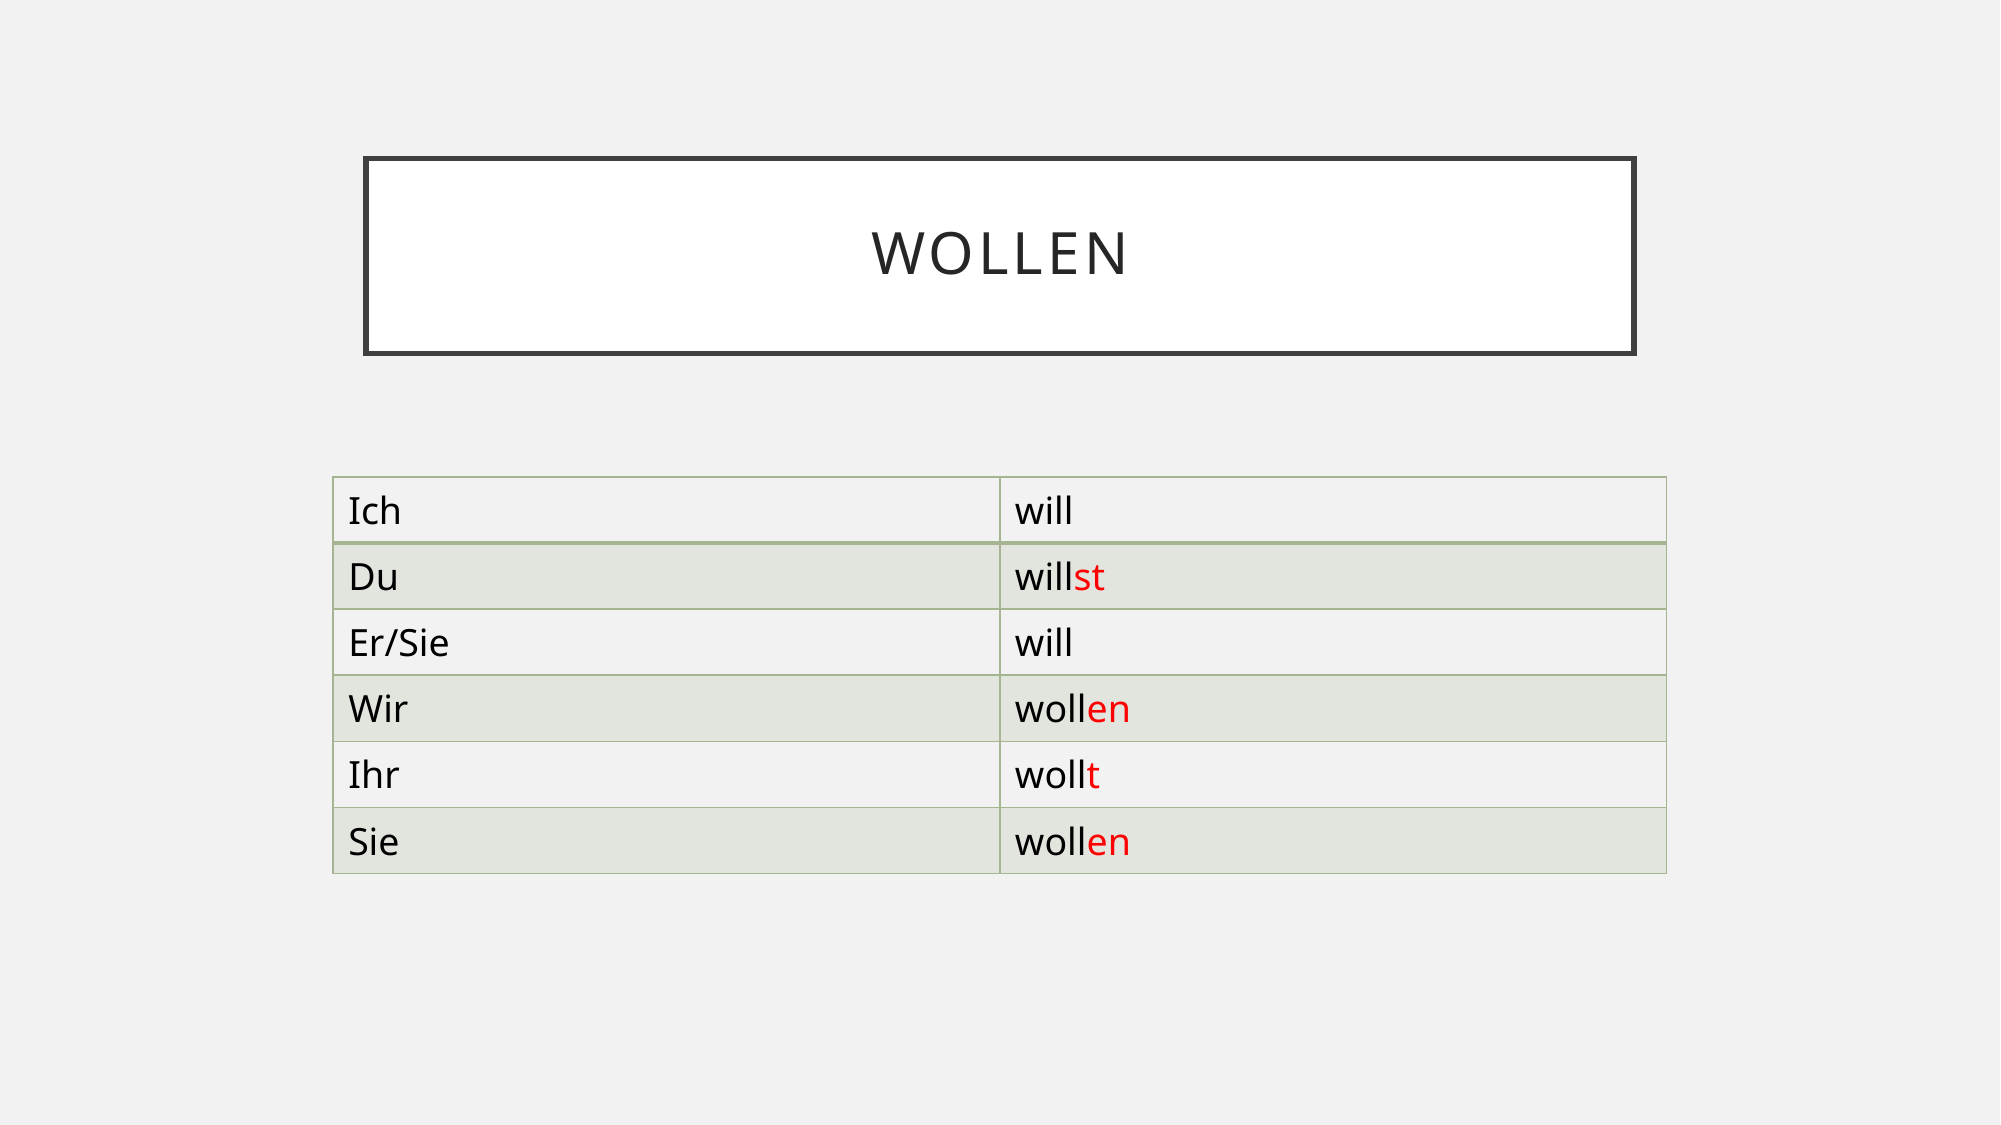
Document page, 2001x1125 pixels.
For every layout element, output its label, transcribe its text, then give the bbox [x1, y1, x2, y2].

table_cell Wir [334, 676, 999, 741]
table_cell wollen [1001, 676, 1666, 741]
table_cell Du [334, 545, 999, 608]
table_cell Ihr [334, 742, 999, 807]
table_cell wollt [1001, 742, 1666, 807]
table_header Ich [334, 478, 999, 541]
table_cell wollen [1001, 808, 1666, 873]
title Wollen [363, 156, 1637, 356]
table_header will [1001, 478, 1666, 541]
table_cell Er/Sie [334, 610, 999, 674]
table_cell Sie [334, 808, 999, 873]
table_cell will [1001, 610, 1666, 674]
table_cell willst [1001, 545, 1666, 608]
